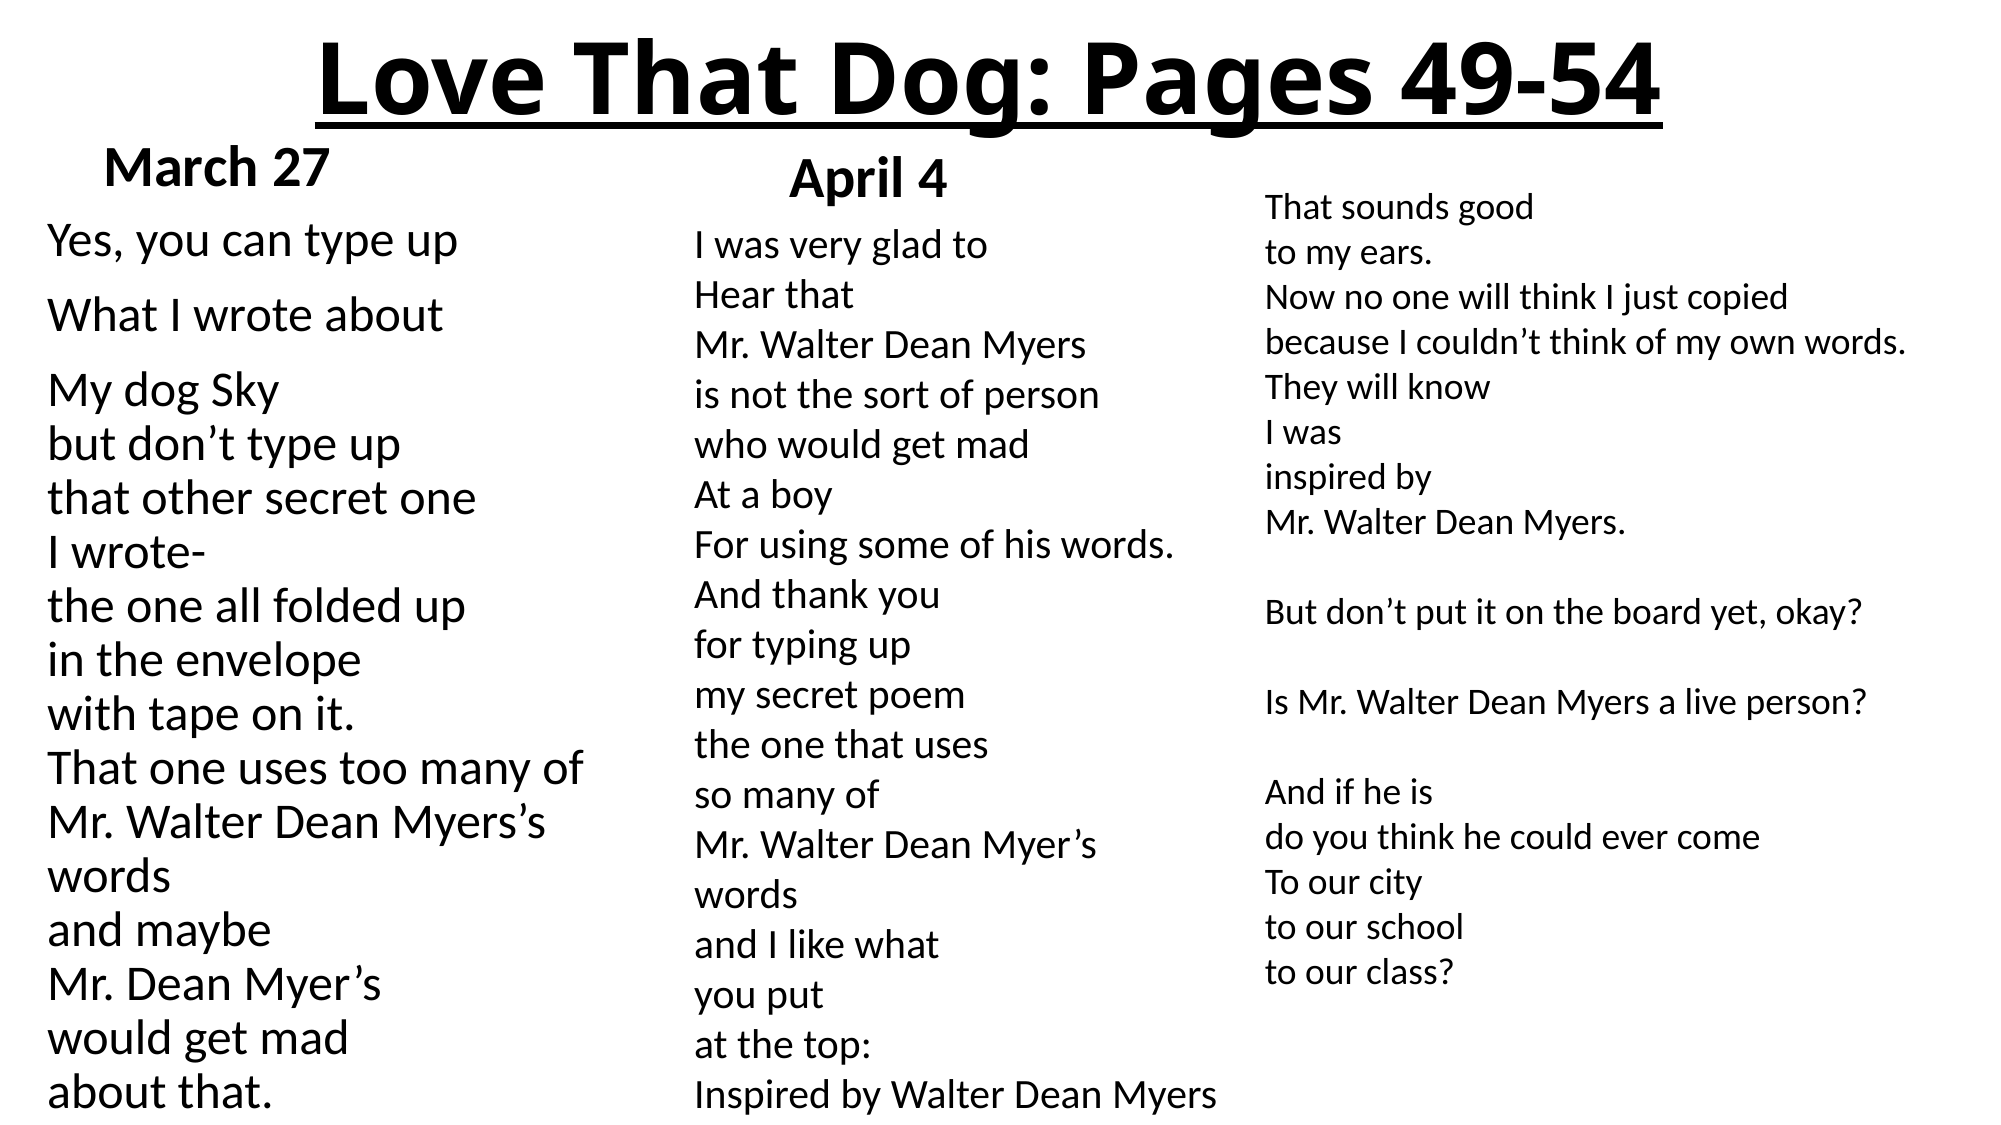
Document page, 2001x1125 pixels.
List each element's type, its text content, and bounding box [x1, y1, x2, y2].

title Love That Dog: Pages 49-54 [299, 10, 1716, 154]
text_box That sounds good to my ears. Now no one will think I just copied because I couldn’t think of my own words. They will know I was inspired by Mr. Walter Dean Myers. But don’t put it on the board yet, okay? Is Mr. Walter Dean Myers a live person? And if he is do you think he could ever come To our city to our school to our class? [1250, 174, 1949, 1090]
text_box March 27 [88, 120, 511, 206]
text_box I was very glad to Hear that Mr. Walter Dean Myers is not the sort of person who would get mad At a boy For using some of his words. And thank you for typing up my secret poem the one that uses so many of Mr. Walter Dean Myer’s words and I like what you put at the top: Inspired by Walter Dean Myers [679, 209, 1285, 1125]
text_box April 4 [774, 131, 976, 217]
list Yes, you can type up What I wrote about My dog Sky but don’t type up that other secret one I wrote- the one all folded up in the envelope with tape on it. That one uses too many of Mr. Walter Dean Myers’s words and maybe Mr. Dean Myer’s would get mad about that. [32, 206, 717, 1116]
